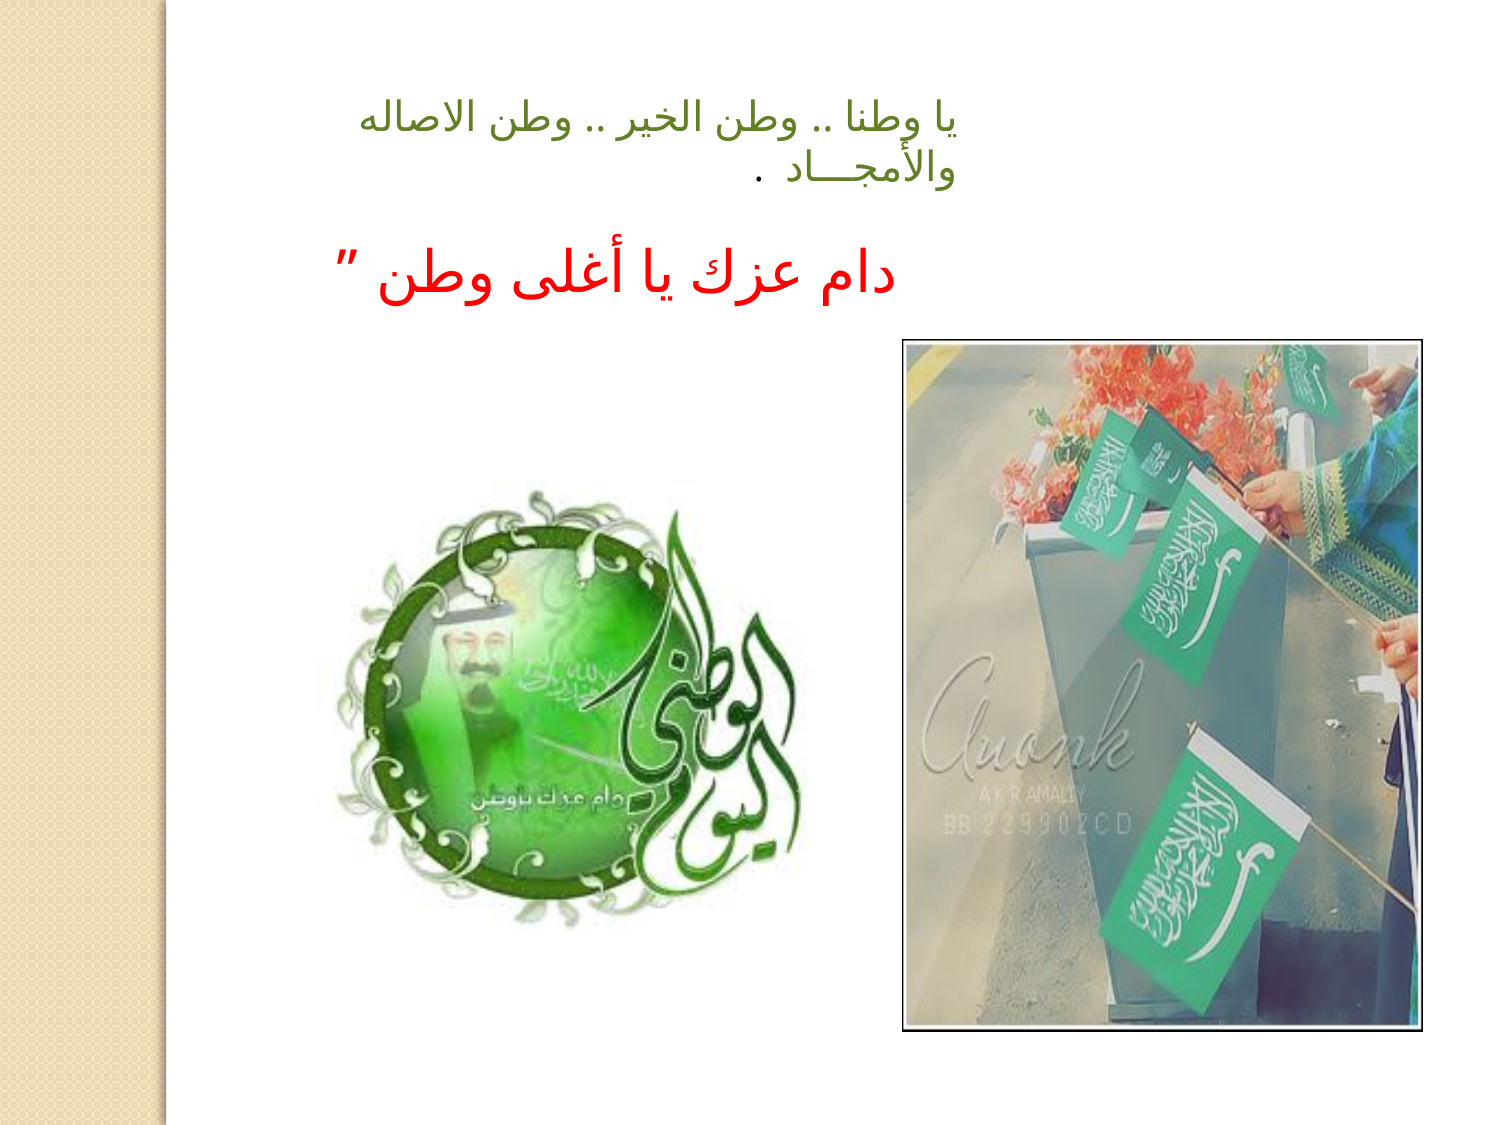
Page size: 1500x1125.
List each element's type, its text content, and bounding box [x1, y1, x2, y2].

picture [902, 339, 1423, 1032]
text_box يا وطنا .. وطن الخير .. وطن الاصاله والأمجـــاد . دام عزك يا أغلى وطن ” [257, 82, 973, 312]
picture [280, 480, 821, 938]
